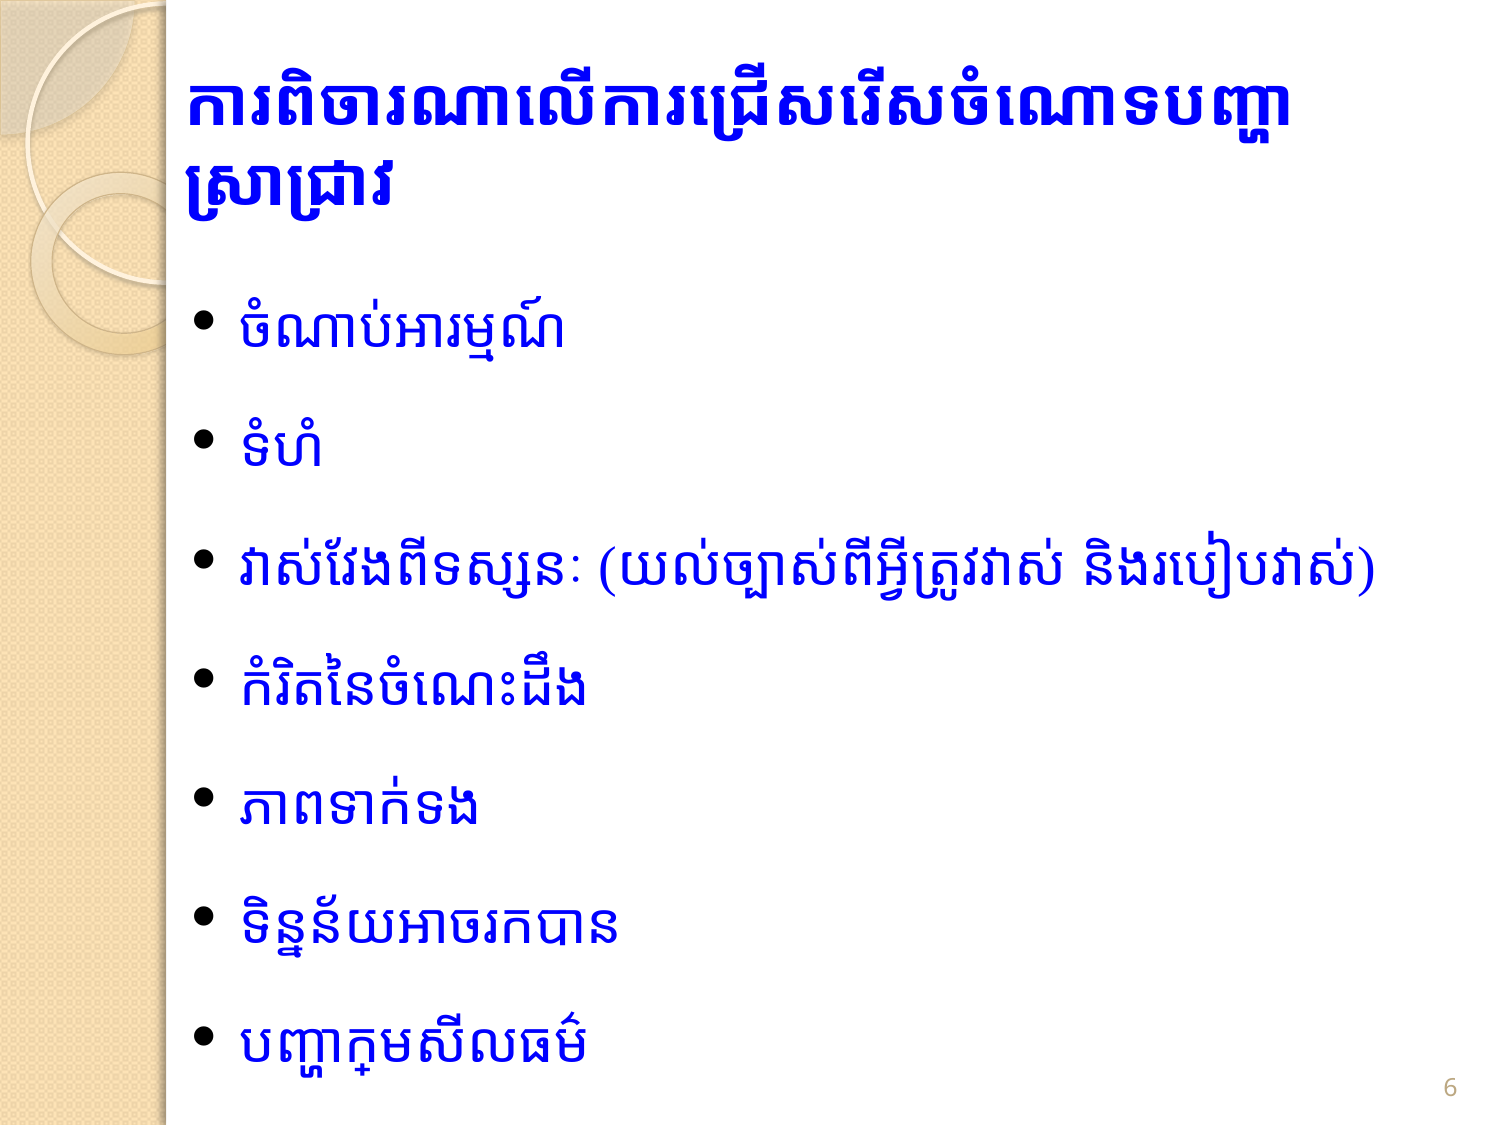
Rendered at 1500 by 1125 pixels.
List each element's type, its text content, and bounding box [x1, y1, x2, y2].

list ចំណាប់អារម្មណ៍ ទំហំ វាស់វែងពីទស្សនៈ (យល់ច្បាស់ពីអ្វីត្រូវវាស់ និងរបៀបវាស់) កំរិតនៃចំណេះដឹង ភាពទាក់ទង ទិន្នន័យអាចរកបាន បញ្ហាក្រមសីលធម៌ [162, 237, 1393, 1088]
title ការពិចារណាលើការជ្រើសរើសចំណោទបញ្ហាស្រាជ្រាវ [170, 45, 1400, 233]
slide_number 6 [1413, 1034, 1488, 1113]
